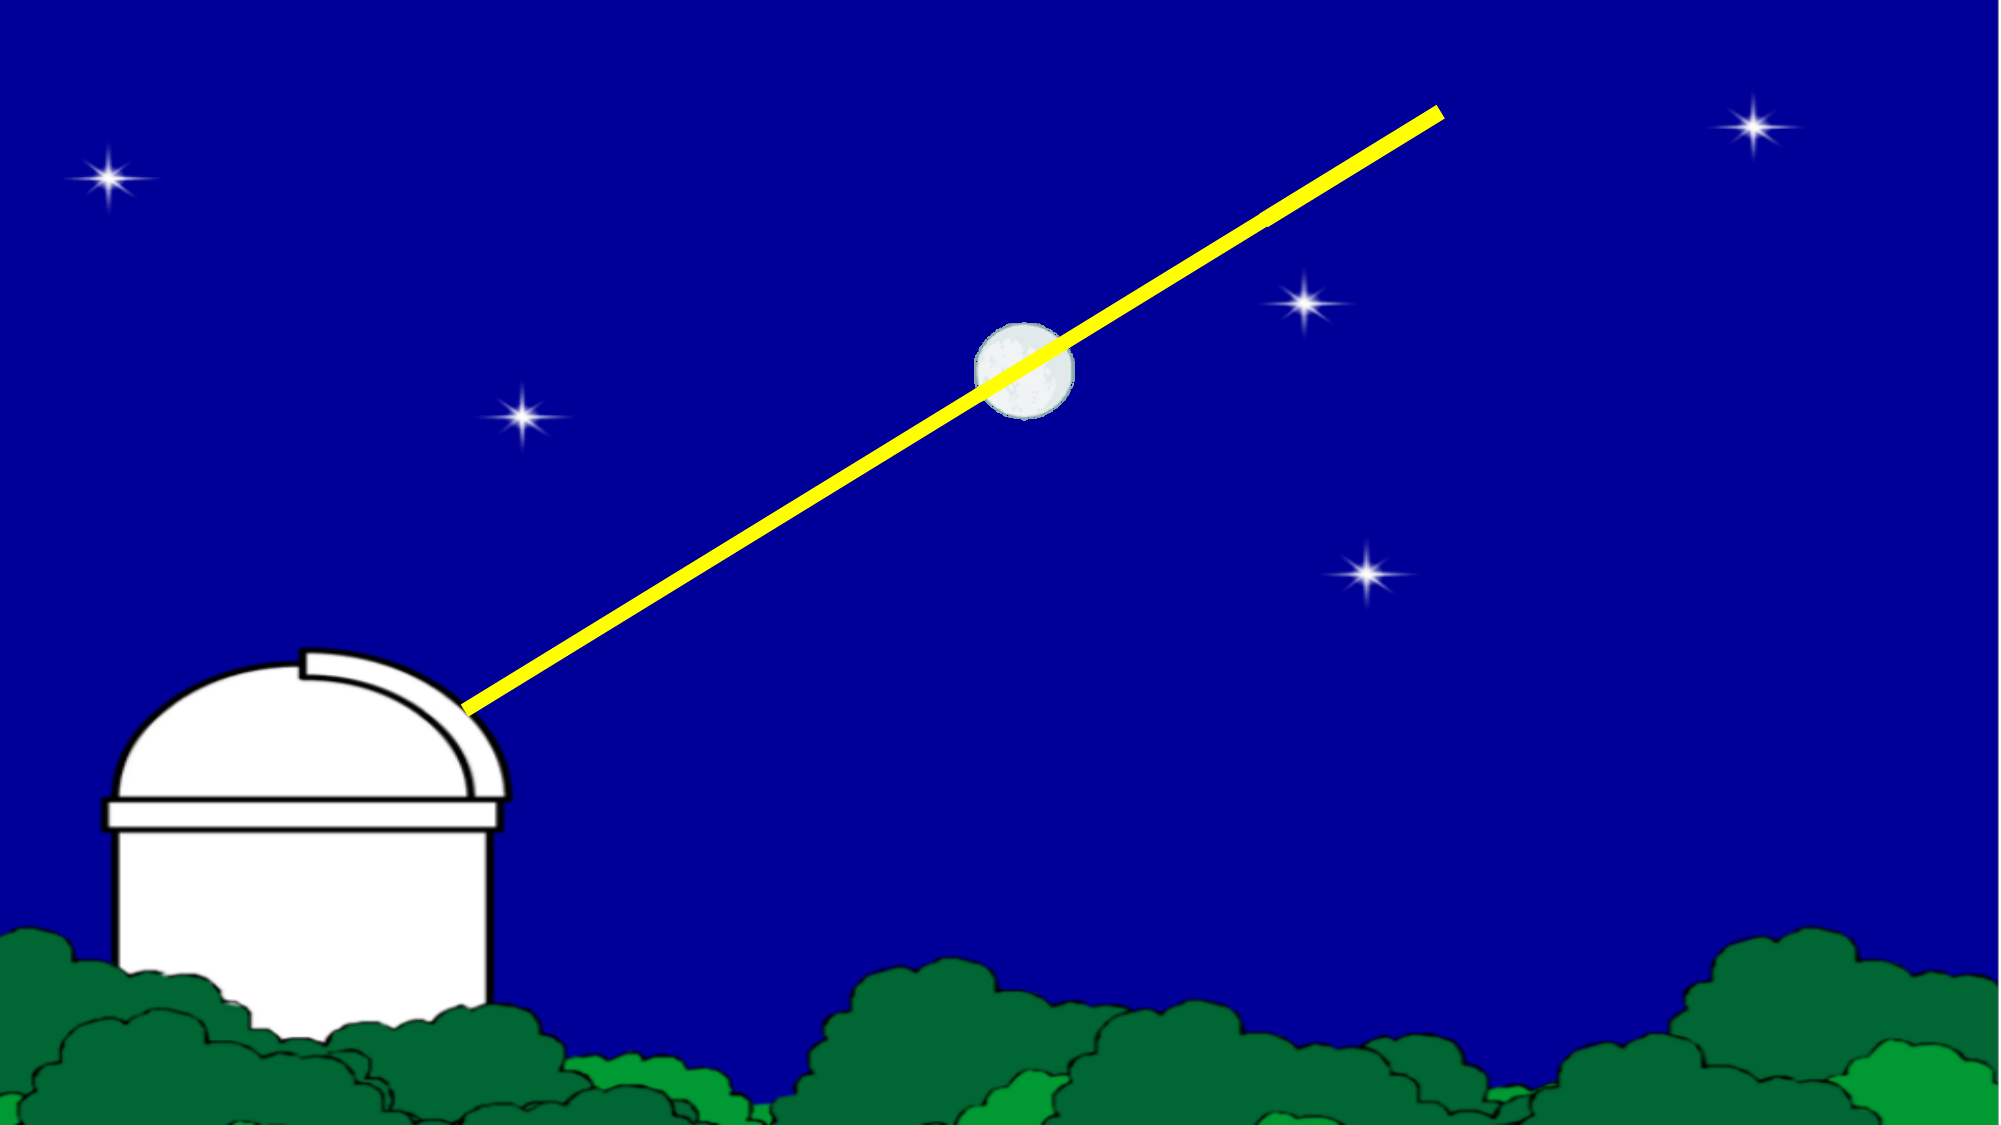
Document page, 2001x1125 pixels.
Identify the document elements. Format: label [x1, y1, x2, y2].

text_box [460, 390, 974, 717]
picture [0, 0, 2001, 1125]
text_box [1259, 104, 1445, 228]
text_box [1088, 214, 1267, 337]
